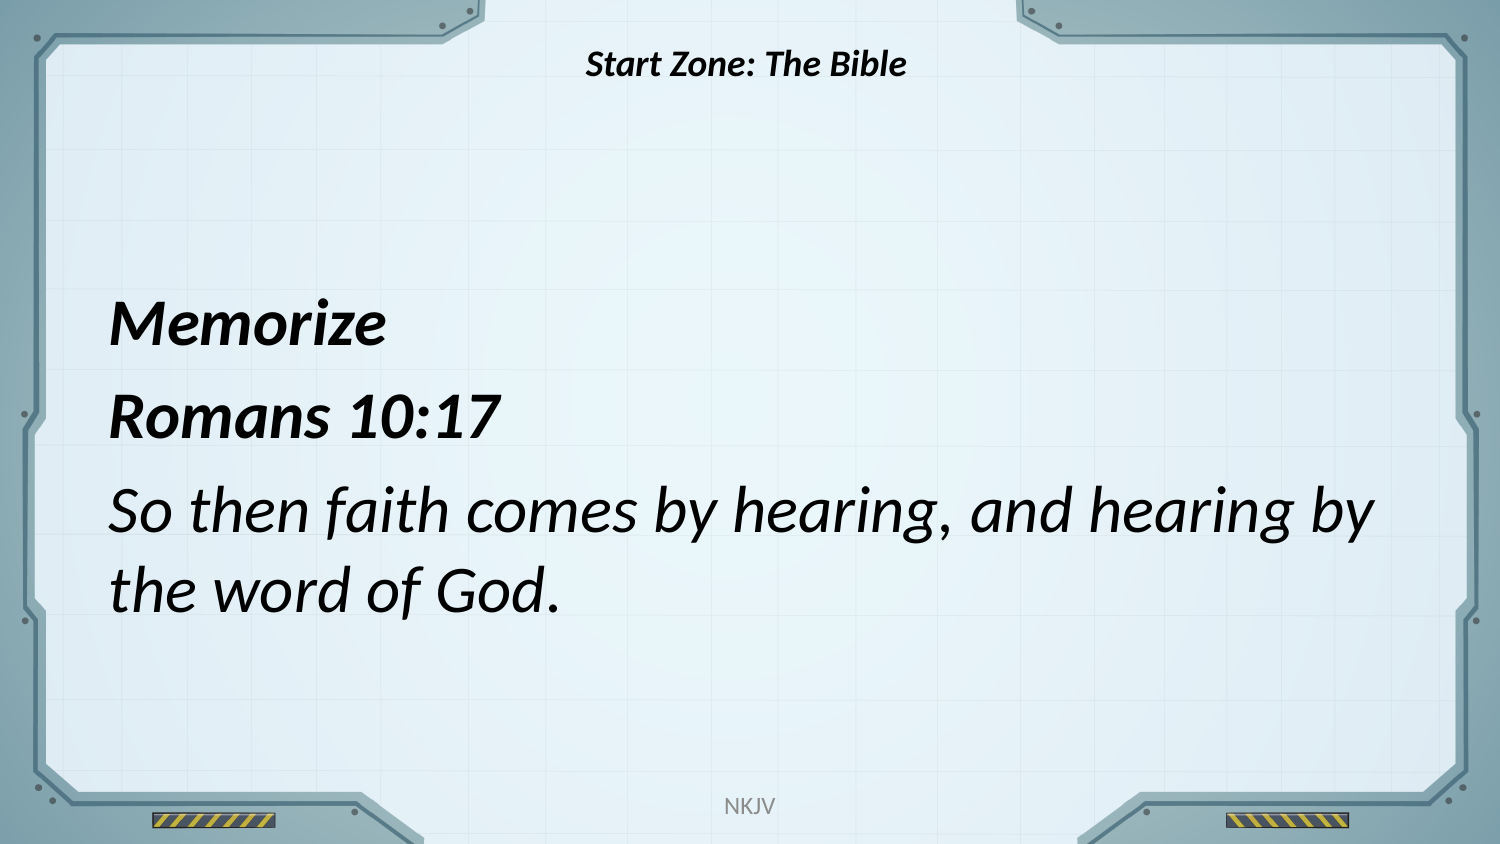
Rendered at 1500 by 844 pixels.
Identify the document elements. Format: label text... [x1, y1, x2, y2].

picture [0, 0, 1500, 844]
list Memorize Romans 10:17 So then faith comes by hearing, and hearing by the word of God. [94, 173, 1407, 731]
text_box Start Zone: The Bible [502, 31, 992, 91]
footer NKJV [512, 782, 988, 828]
